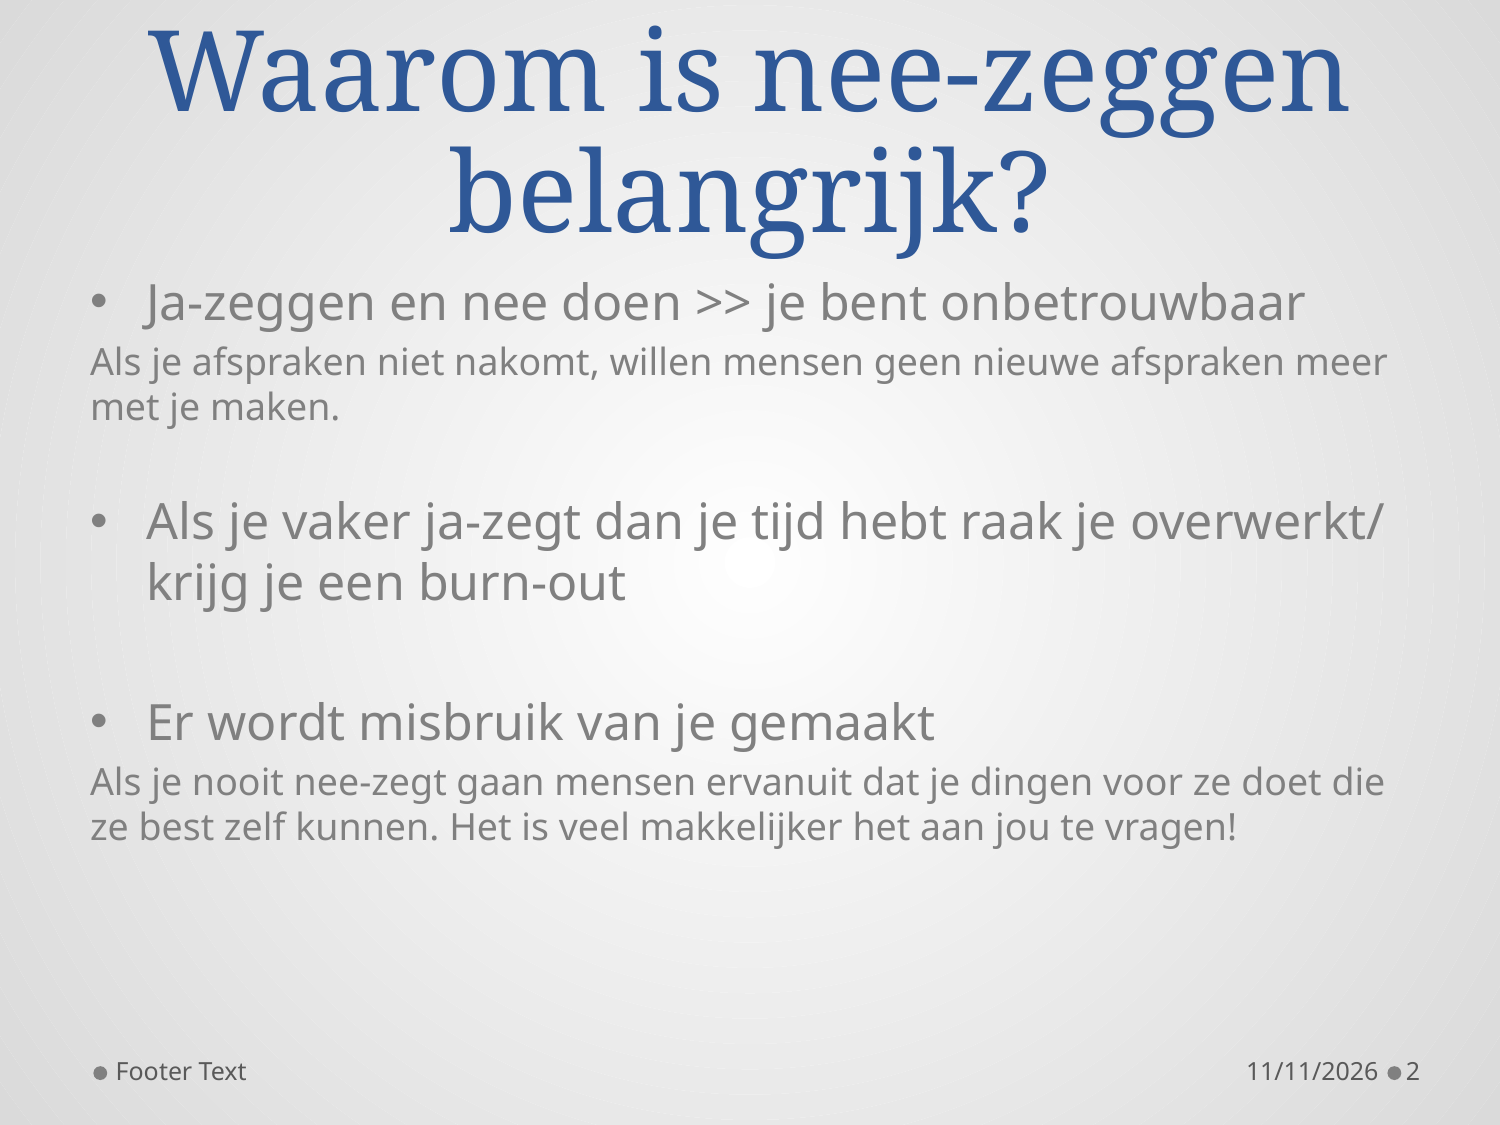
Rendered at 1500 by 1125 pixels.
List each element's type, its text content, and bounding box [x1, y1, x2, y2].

slide_number 2 [1401, 1042, 1494, 1103]
list Ja-zeggen en nee doen >> je bent onbetrouwbaar Als je afspraken niet nakomt, willen mensen geen nieuwe afspraken meer met je maken. Als je vaker ja-zegt dan je tijd hebt raak je overwerkt/ krijg je een burn-out Er wordt misbruik van je gemaakt Als je nooit nee-zegt gaan mensen ervanuit dat je dingen voor ze doet die ze best zelf kunnen. Het is veel makkelijker het aan jou te vragen! [75, 262, 1425, 1005]
title Waarom is nee-zeggen belangrijk? [75, 0, 1425, 262]
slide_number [1043, 1042, 1386, 1103]
footer Footer Text [108, 1042, 576, 1103]
